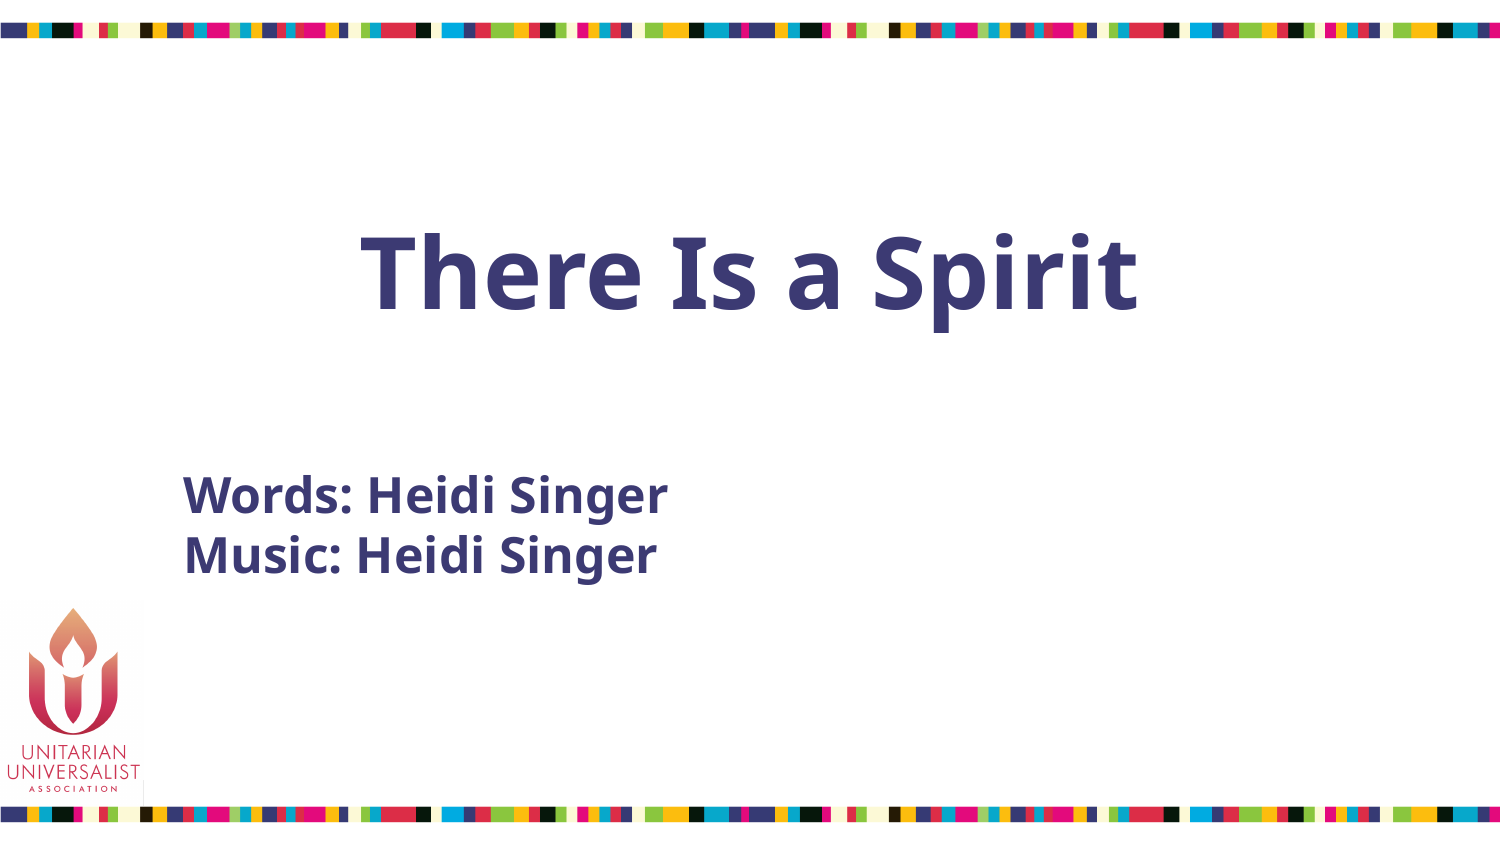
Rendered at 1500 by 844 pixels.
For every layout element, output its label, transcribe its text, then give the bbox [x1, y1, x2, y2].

picture [0, 22, 1500, 40]
picture [0, 600, 1500, 824]
text_box Words: Heidi Singer Music: Heidi Singer [168, 448, 1495, 659]
text_box There Is a Spirit [74, 75, 1425, 345]
